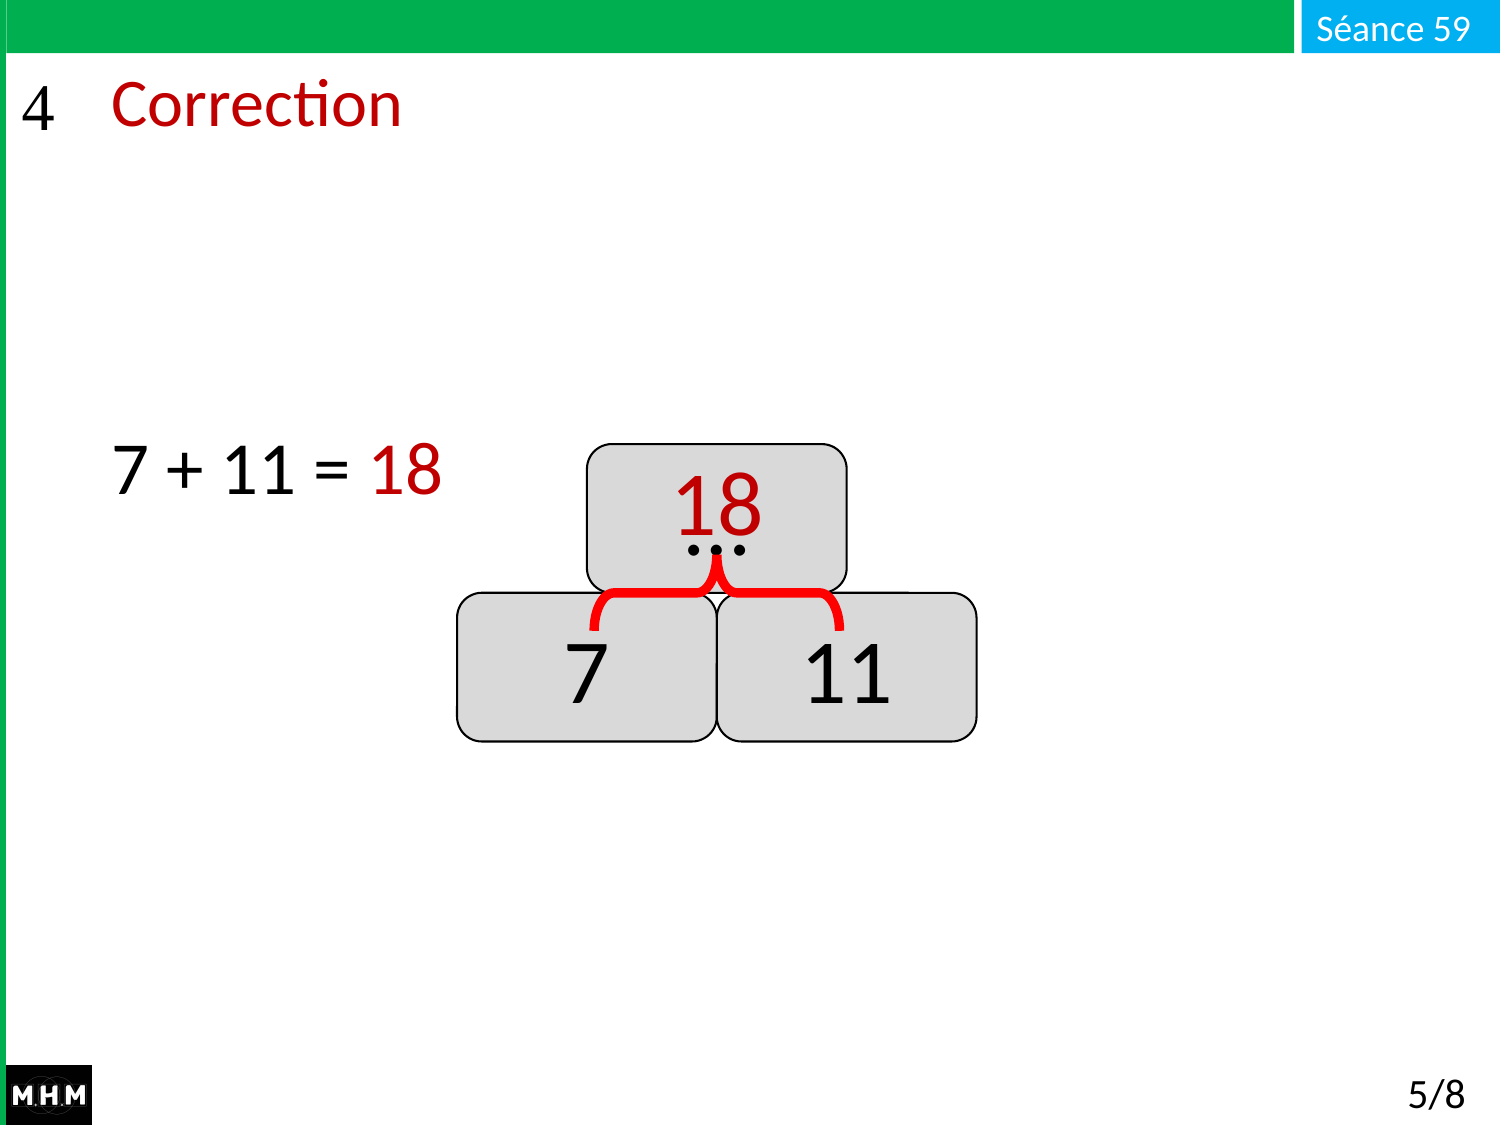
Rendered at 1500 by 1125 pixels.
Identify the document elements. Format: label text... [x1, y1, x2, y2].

title Correction [96, 60, 1391, 150]
text_box [593, 562, 841, 631]
text_box … [718, 443, 848, 594]
text_box 11 [715, 591, 978, 743]
text_box 7 + 11 = 18 [96, 412, 478, 518]
list 5/8 [1373, 1064, 1500, 1125]
text_box 18 [655, 436, 810, 562]
picture [6, 1065, 92, 1125]
text_box … [585, 443, 715, 594]
text_box 7 [455, 591, 717, 743]
